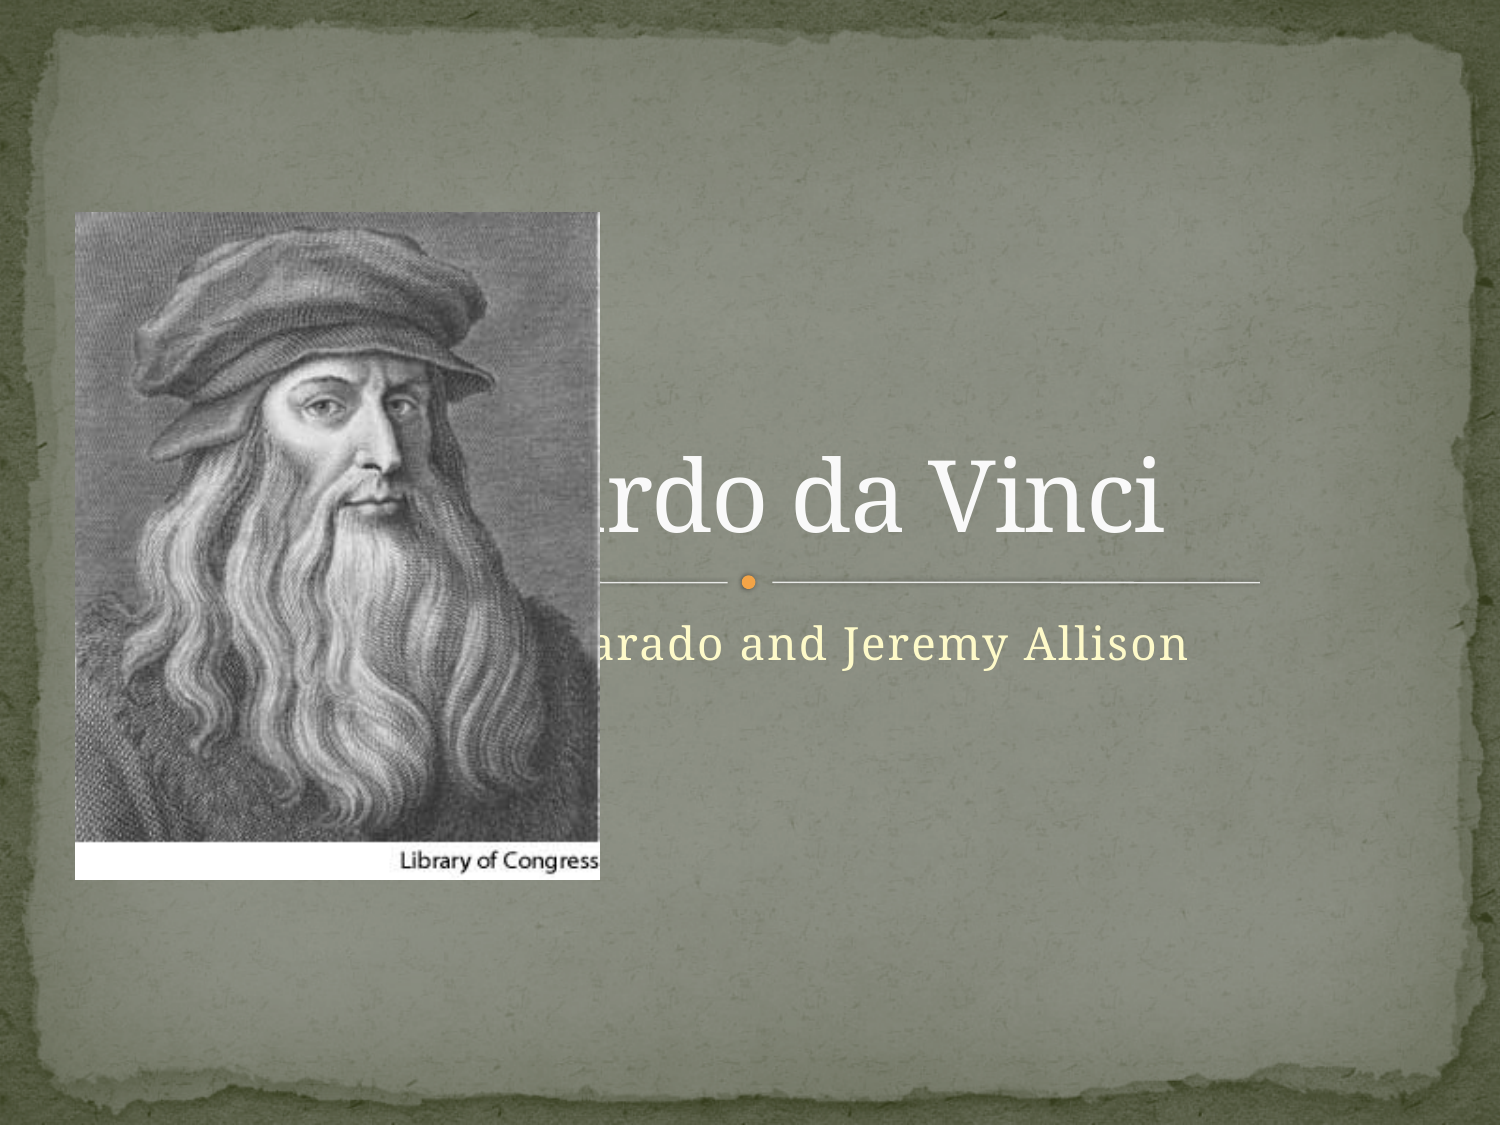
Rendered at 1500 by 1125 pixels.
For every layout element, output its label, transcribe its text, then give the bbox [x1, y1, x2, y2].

title Leonardo da Vinci [608, 235, 1438, 561]
subtitle Cristian Alvarado and Jeremy Allison [608, 606, 1438, 795]
picture [75, 212, 601, 880]
